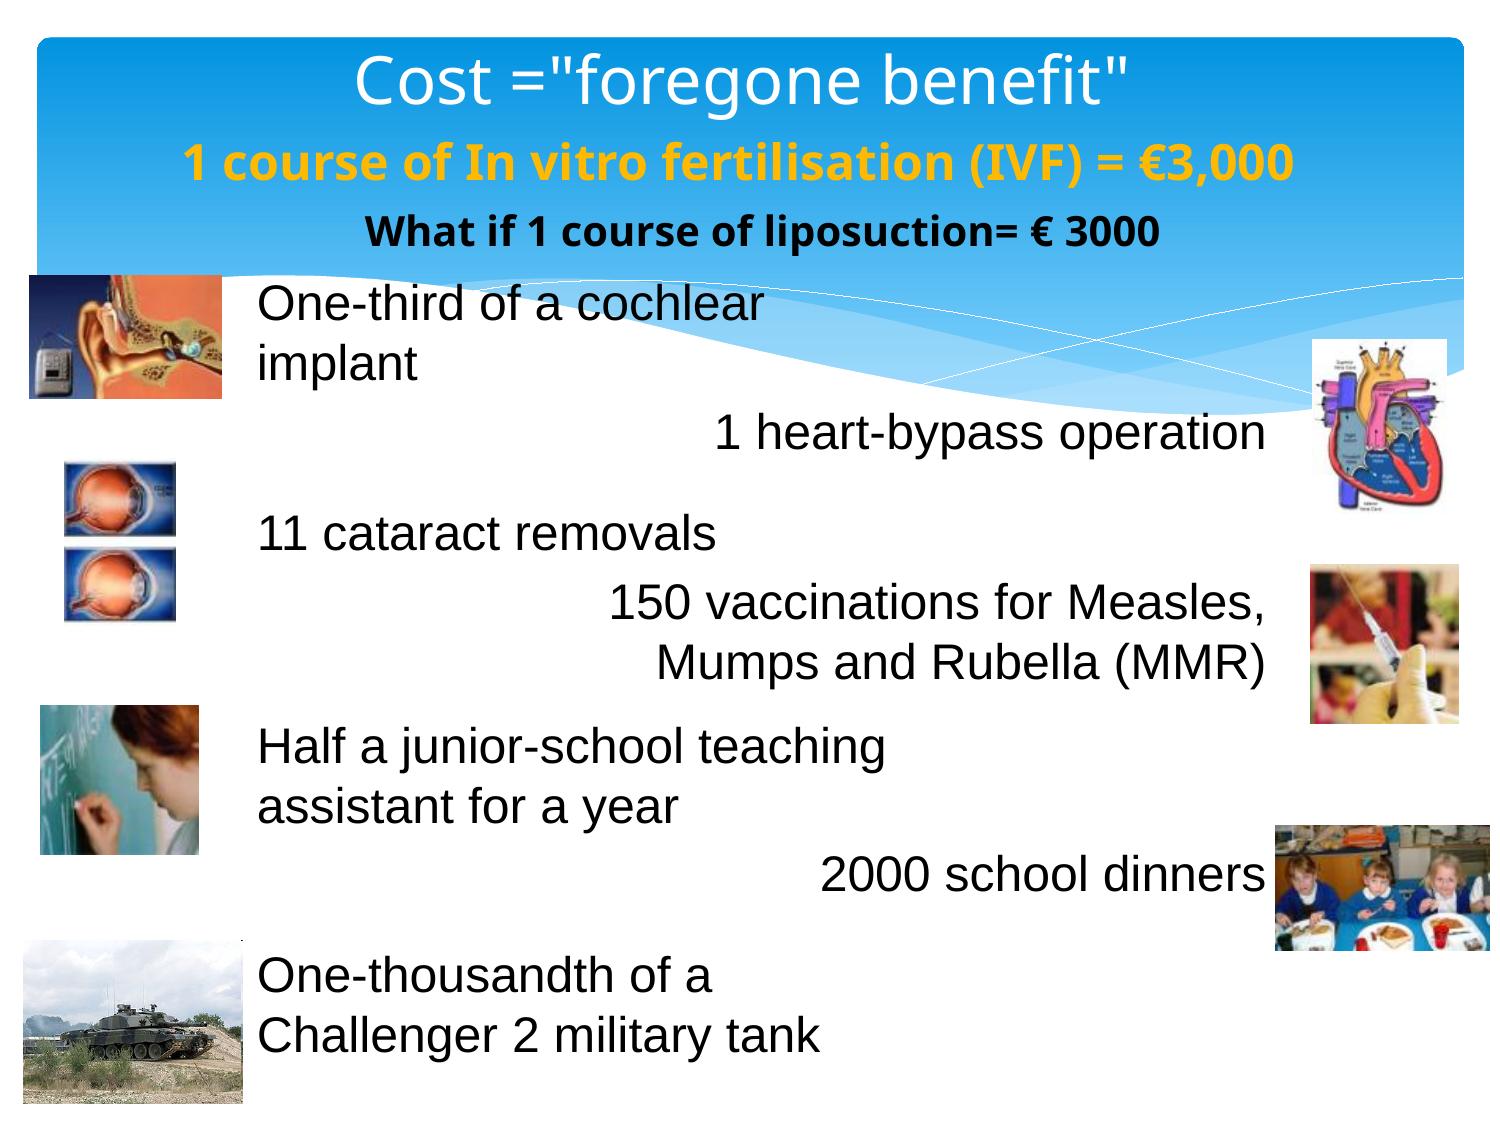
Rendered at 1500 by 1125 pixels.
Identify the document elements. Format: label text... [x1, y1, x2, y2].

text_box Cost ="foregone benefit" [64, 30, 1421, 126]
picture [29, 275, 222, 400]
text_box 1 course of In vitro fertilisation (IVF) = €3,000 [29, 128, 1447, 243]
picture [1312, 339, 1448, 514]
picture [1310, 564, 1460, 724]
text_box What if 1 course of liposuction= € 3000 [350, 197, 1176, 263]
picture [23, 939, 243, 1105]
text_box 1 heart-bypass operation 150 vaccinations for Measles, Mumps and Rubella (MMR) 2000 school dinners [939, 312, 1270, 904]
picture [1275, 825, 1490, 951]
text_box One-third of a cochlear implant 11 cataract removals Half a junior-school teaching assistant for a year One-thousandth of a Challenger 2 military tank [253, 268, 939, 1065]
picture [64, 457, 177, 626]
picture [40, 705, 199, 855]
